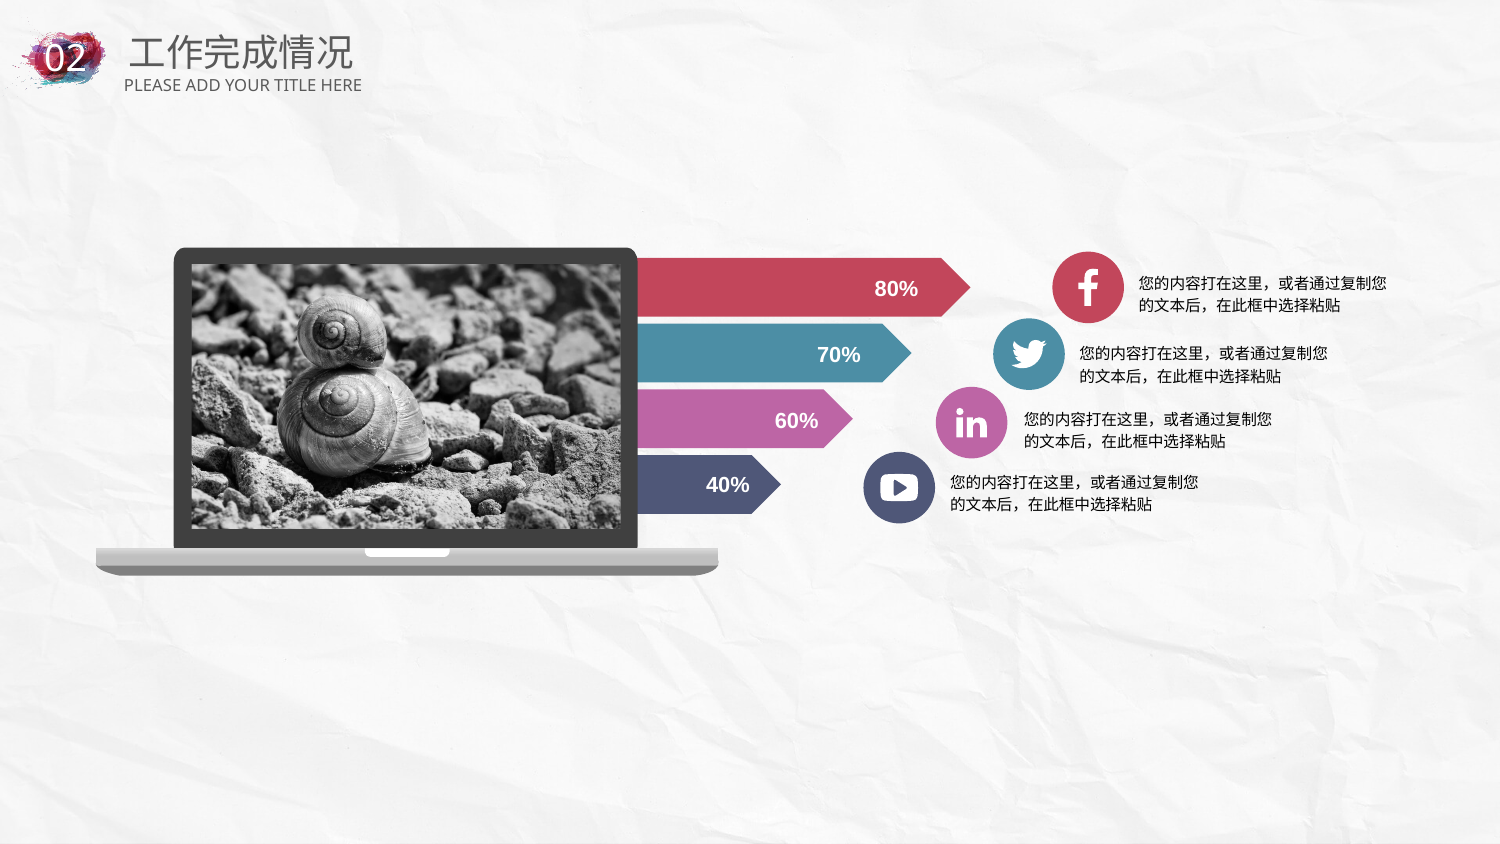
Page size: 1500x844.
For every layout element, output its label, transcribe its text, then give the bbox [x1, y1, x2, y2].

picture [0, 13, 110, 100]
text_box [724, 257, 858, 515]
text_box 工作完成情况 [128, 20, 479, 83]
text_box PLEASE ADD YOUR TITLE HERE [123, 67, 383, 102]
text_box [863, 251, 1389, 524]
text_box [91, 247, 720, 576]
